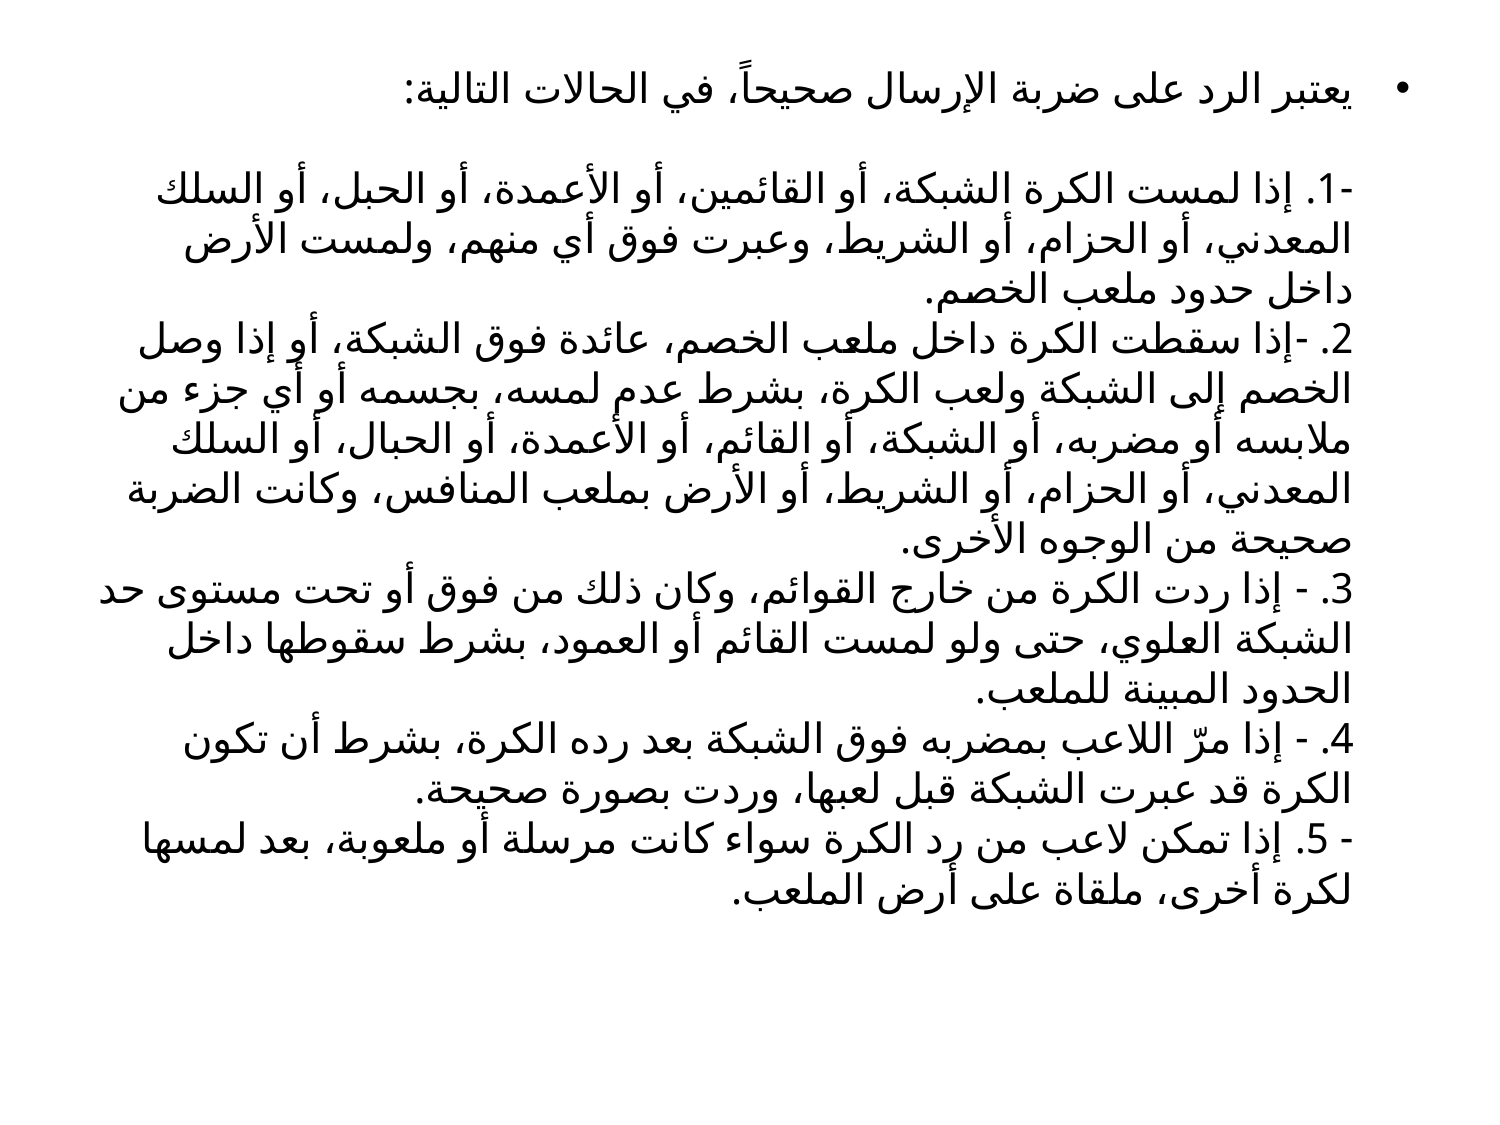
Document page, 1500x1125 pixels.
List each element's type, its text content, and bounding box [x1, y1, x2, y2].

list يعتبر الرد على ضربة الإرسال صحيحاً، في الحالات التالية: -1. إذا لمست الكرة الشبكة، أو القائمين، أو الأعمدة، أو الحبل، أو السلك المعدني، أو الحزام، أو الشريط، وعبرت فوق أي منهم، ولمست الأرض داخل حدود ملعب الخصم. 2. -إذا سقطت الكرة داخل ملعب الخصم، عائدة فوق الشبكة، أو إذا وصل الخصم إلى الشبكة ولعب الكرة، بشرط عدم لمسه، بجسمه أو أي جزء من ملابسه أو مضربه، أو الشبكة، أو القائم، أو الأعمدة، أو الحبال، أو السلك المعدني، أو الحزام، أو الشريط، أو الأرض بملعب المنافس، وكانت الضربة صحيحة من الوجوه الأخرى. 3. - إذا ردت الكرة من خارج القوائم، وكان ذلك من فوق أو تحت مستوى حد الشبكة العلوي، حتى ولو لمست القائم أو العمود، بشرط سقوطها داخل الحدود المبينة للملعب. 4. - إذا مرّ اللاعب بمضربه فوق الشبكة بعد رده الكرة، بشرط أن تكون الكرة قد عبرت الشبكة قبل لعبها، وردت بصورة صحيحة. - 5. إذا تمكن لاعب من رد الكرة سواء كانت مرسلة أو ملعوبة، بعد لمسها لكرة أخرى، ملقاة على أرض الملعب. [75, 54, 1425, 1005]
